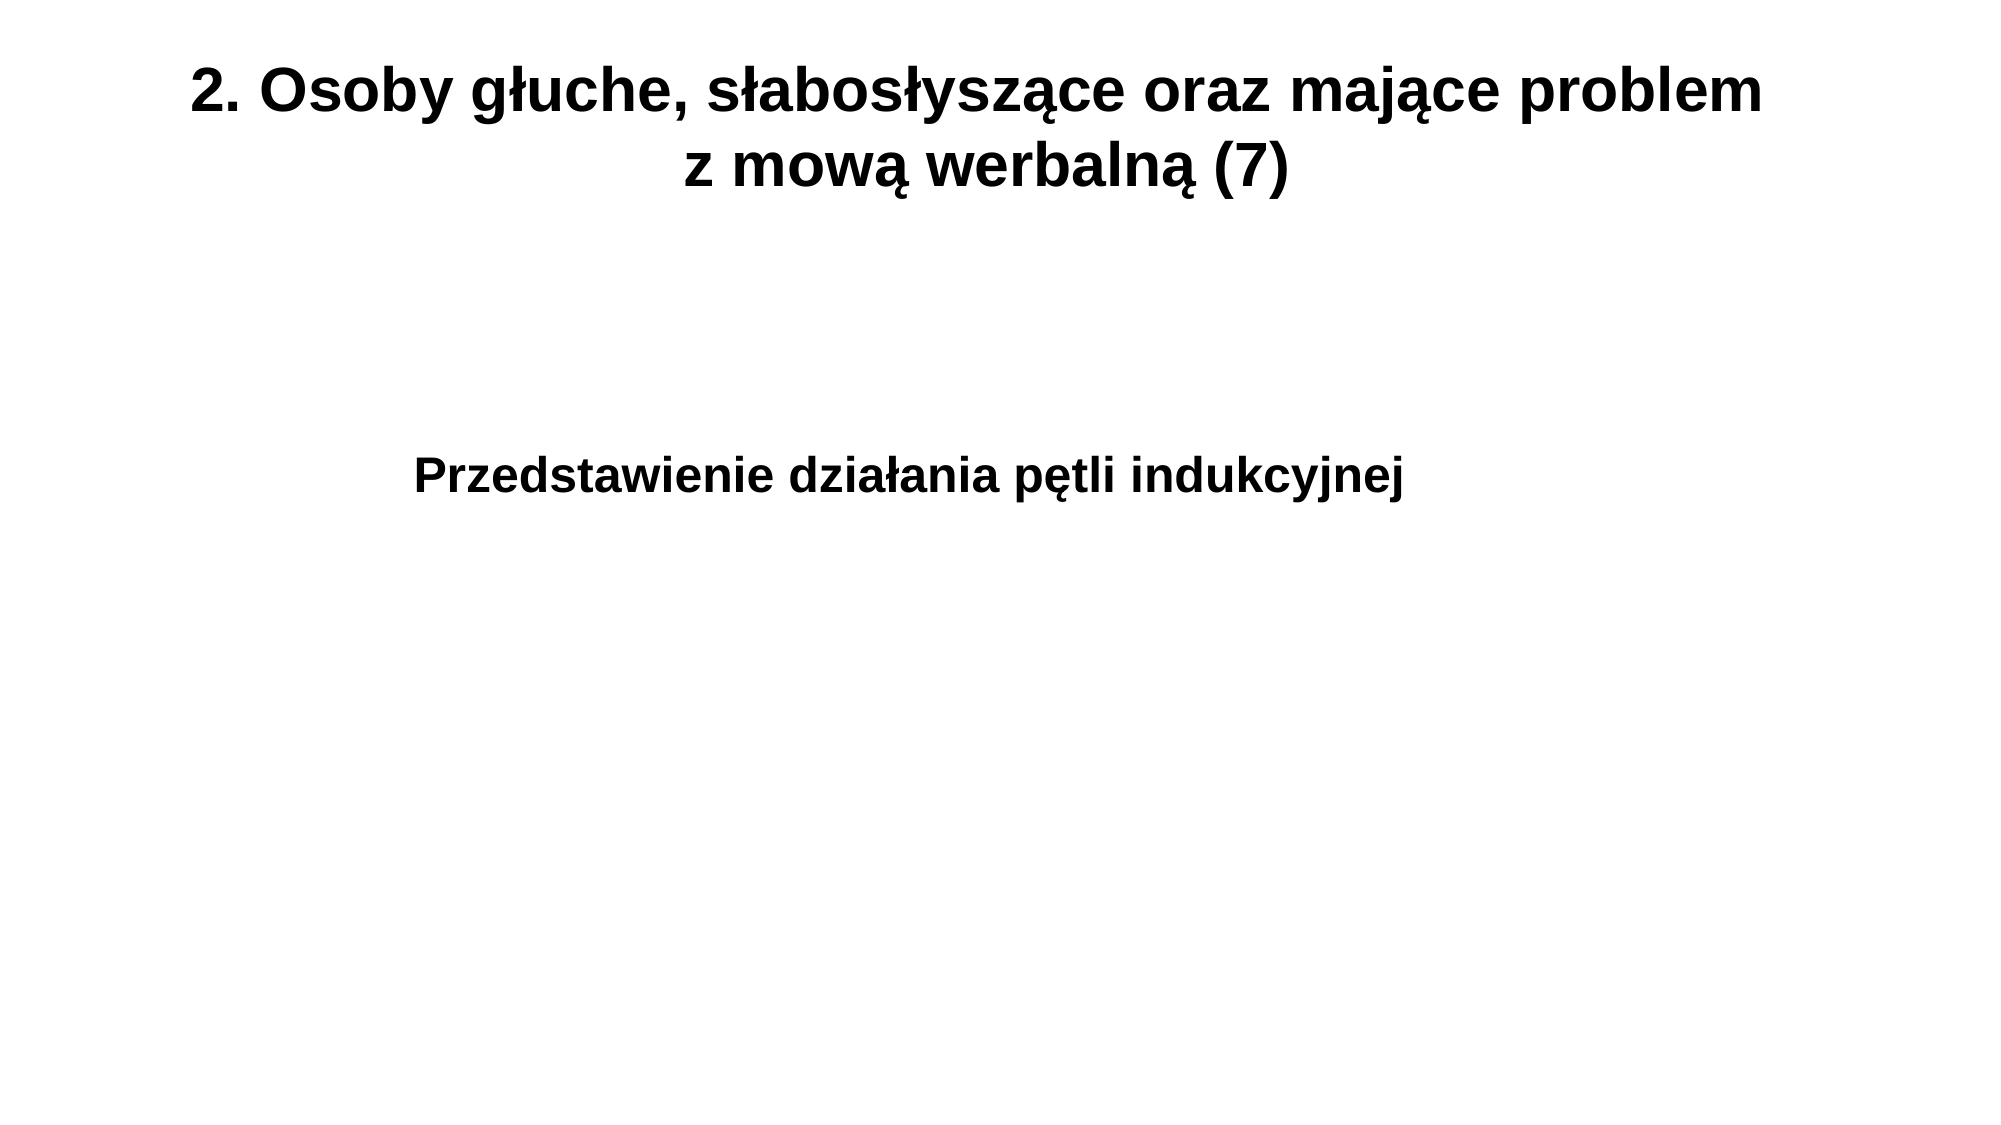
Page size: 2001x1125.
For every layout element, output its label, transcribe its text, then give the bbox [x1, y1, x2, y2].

text_box 2. Osoby głuche, słabosłyszące oraz mające problem z mową werbalną (7) [161, 41, 1812, 207]
text_box Przedstawienie działania pętli indukcyjnej [398, 405, 1582, 511]
